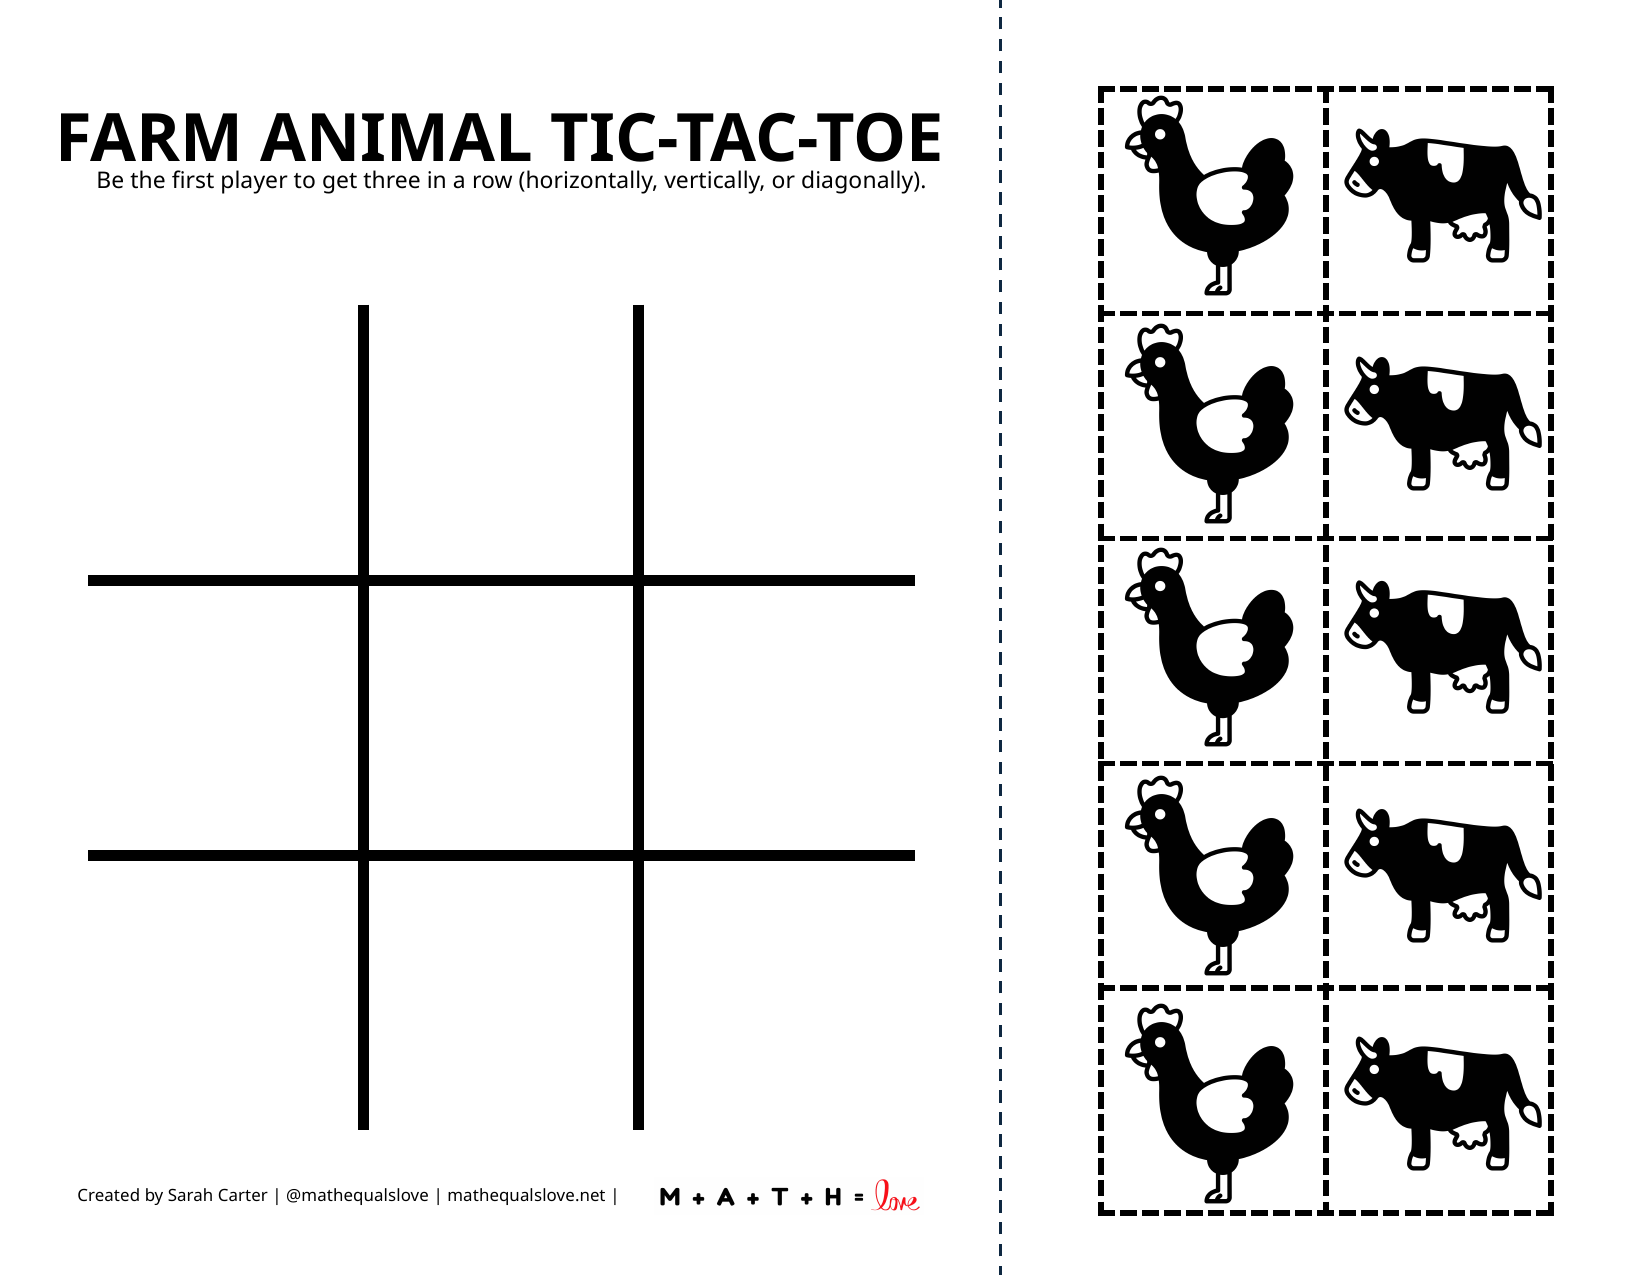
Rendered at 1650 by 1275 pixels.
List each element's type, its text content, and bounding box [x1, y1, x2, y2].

picture [1100, 539, 1318, 758]
picture [1100, 88, 1318, 306]
picture [1334, 767, 1552, 986]
text_box FARM ANIMAL TIC-TAC-TOE [0, 88, 1001, 200]
picture [1334, 315, 1552, 534]
picture [1334, 539, 1552, 758]
picture [1100, 315, 1318, 534]
text_box Be the first player to get three in a row (horizontally, vertically, or diagonally). [81, 158, 966, 201]
picture [1334, 88, 1552, 306]
picture [654, 1177, 924, 1215]
picture [1100, 767, 1318, 986]
picture [1334, 996, 1552, 1214]
picture [1100, 996, 1318, 1214]
